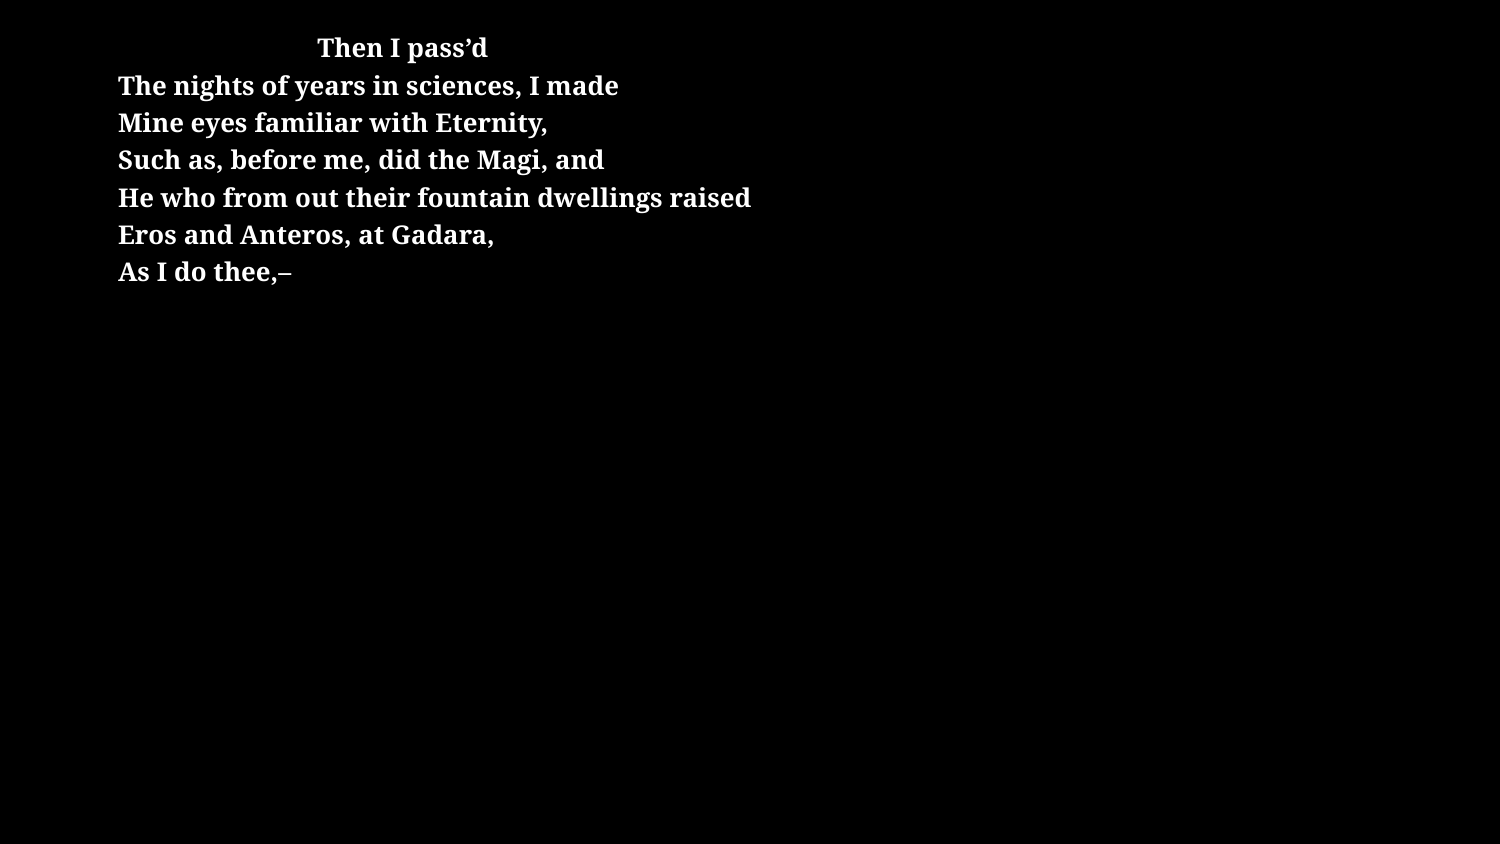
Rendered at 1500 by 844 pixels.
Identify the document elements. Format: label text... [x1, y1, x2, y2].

title Then I pass’d The nights of years in sciences, I made Mine eyes familiar with Eternity, Such as, before me, did the Magi, and He who from out their fountain dwellings raised Eros and Anteros, at Gadara, As I do thee,– [103, 17, 1397, 299]
